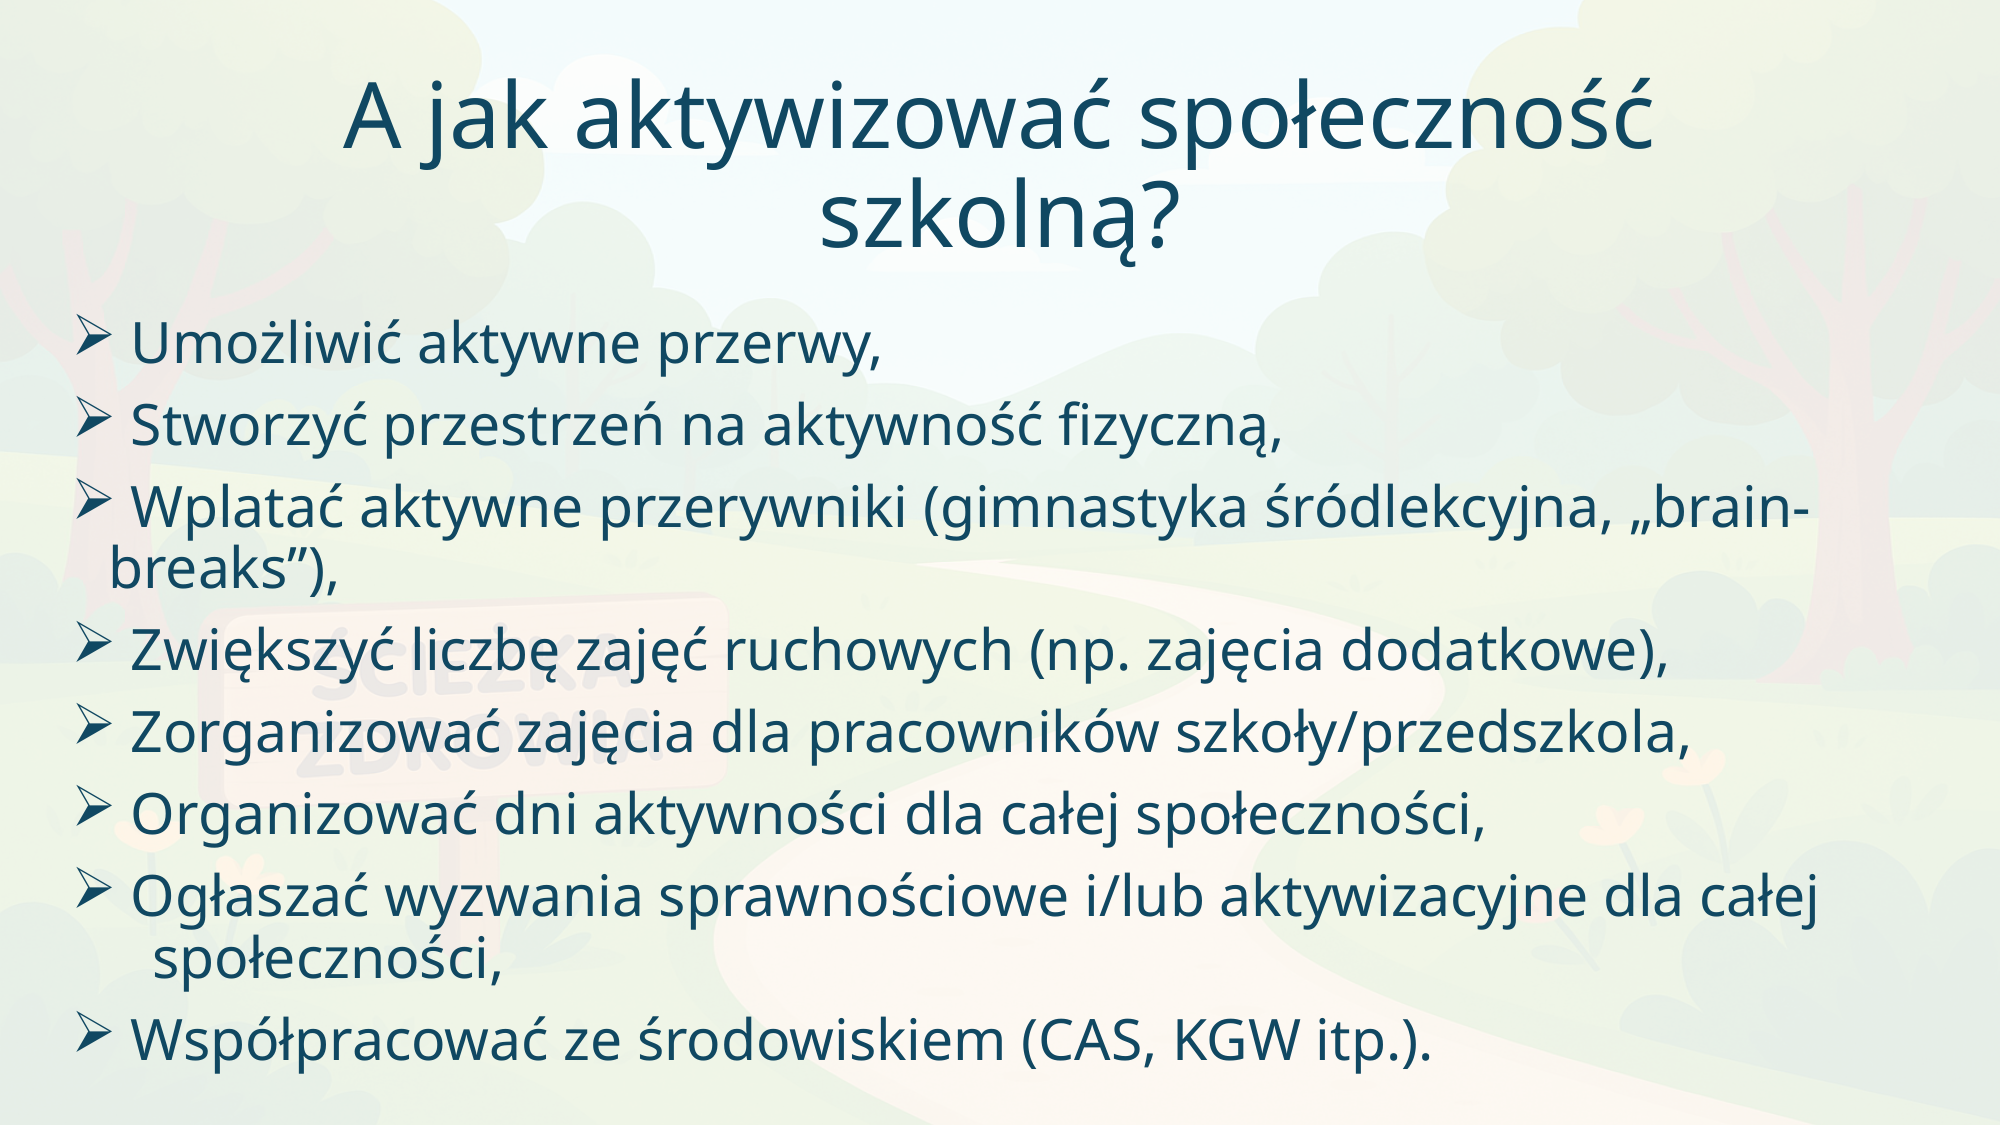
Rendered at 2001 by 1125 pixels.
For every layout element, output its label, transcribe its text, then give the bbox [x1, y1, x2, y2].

title A jak aktywizować społeczność szkolną? [137, 59, 1863, 278]
list Umożliwić aktywne przerwy, Stworzyć przestrzeń na aktywność fizyczną, Wplatać aktywne przerywniki (gimnastyka śródlekcyjna, „brain-breaks”), Zwiększyć liczbę zajęć ruchowych (np. zajęcia dodatkowe), Zorganizować zajęcia dla pracowników szkoły/przedszkola, Organizować dni aktywności dla całej społeczności, Ogłaszać wyzwania sprawnościowe i/lub aktywizacyjne dla całej społeczności, Współpracować ze środowiskiem (CAS, KGW itp.). [56, 306, 2000, 1087]
